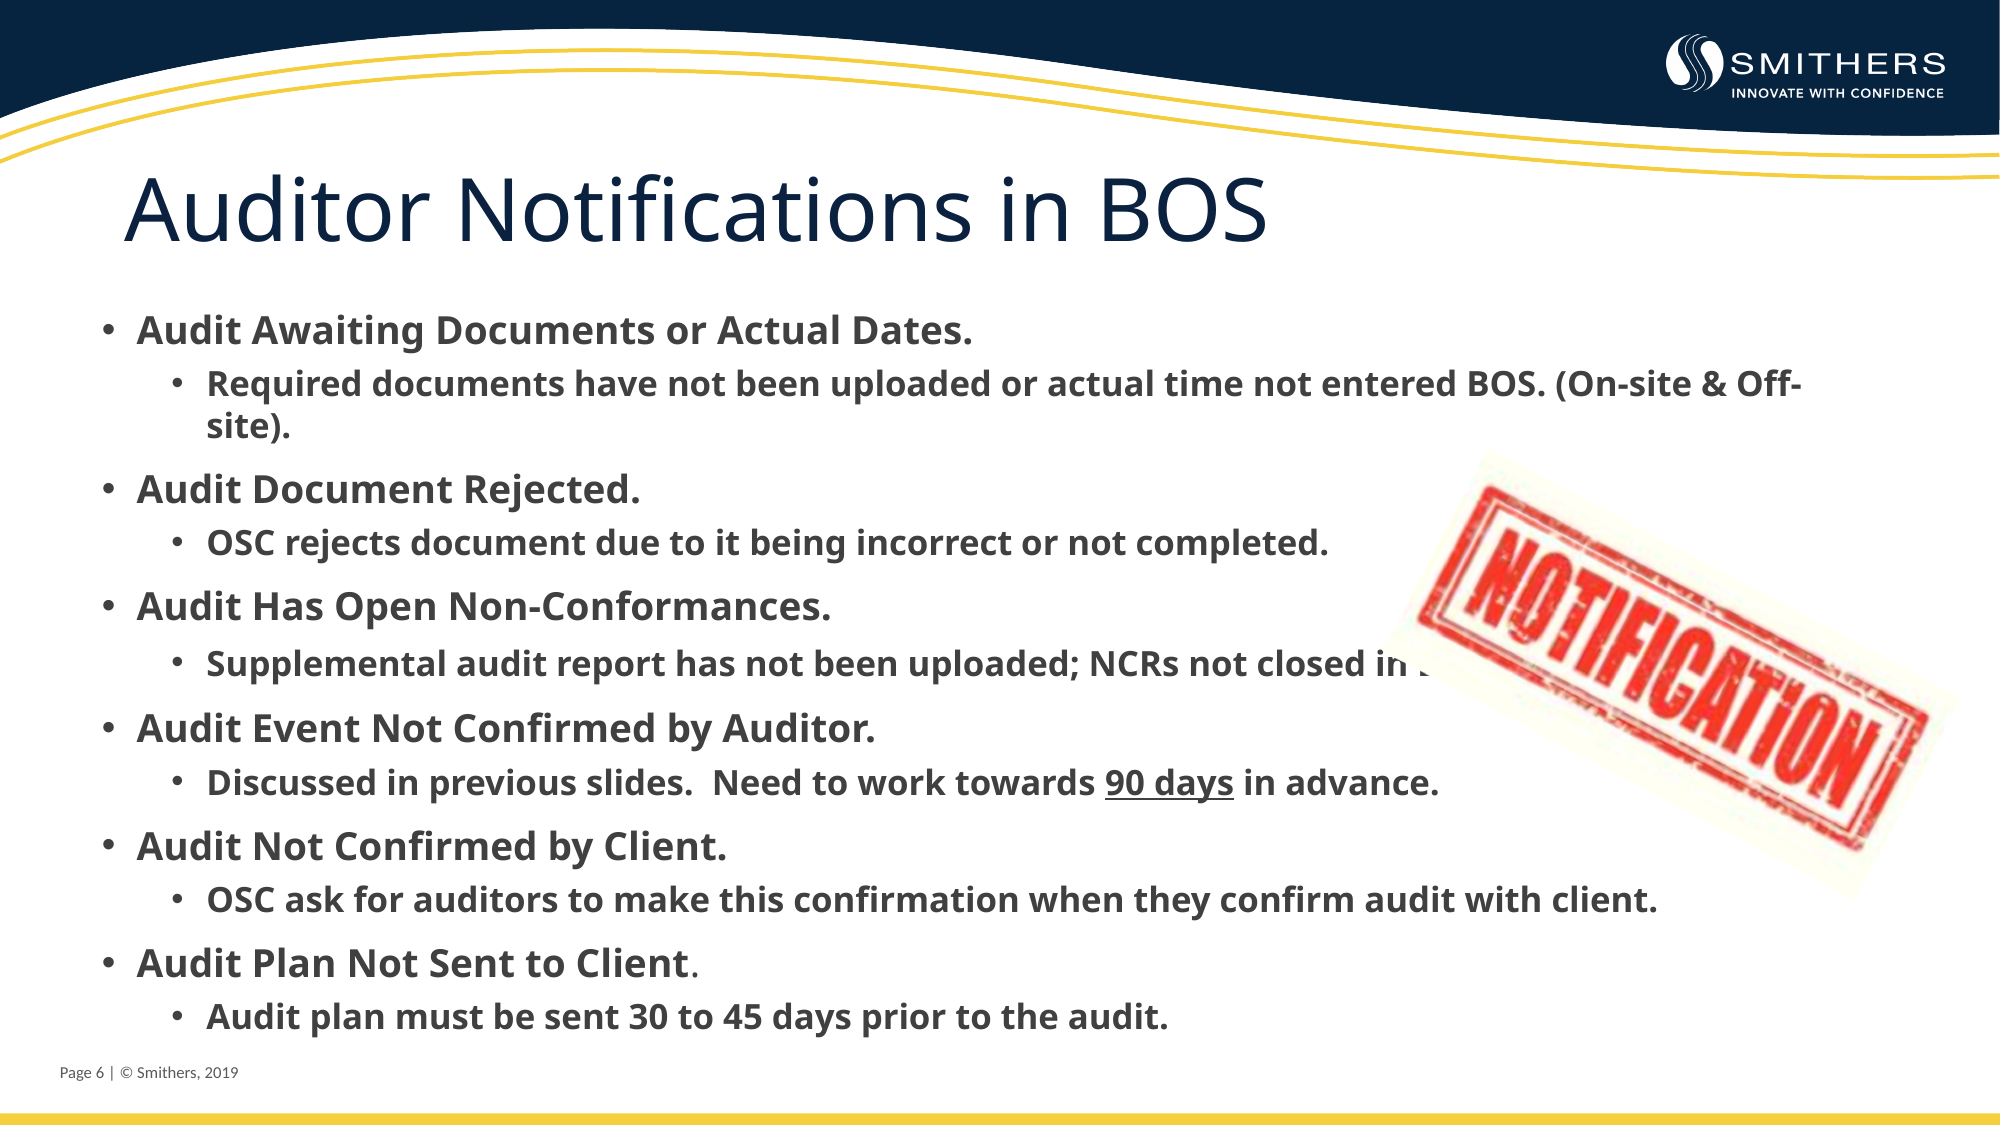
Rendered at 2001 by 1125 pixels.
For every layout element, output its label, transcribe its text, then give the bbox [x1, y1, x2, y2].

slide_number Page 6 | © Smithers, 2019 [59, 1029, 371, 1083]
title Auditor Notifications in BOS [101, 120, 1863, 306]
list Audit Awaiting Documents or Actual Dates. Required documents have not been uploaded or actual time not entered BOS. (On-site & Off-site). Audit Document Rejected. OSC rejects document due to it being incorrect or not completed. Audit Has Open Non-Conformances. Supplemental audit report has not been uploaded; NCRs not closed in BOS. Audit Event Not Confirmed by Auditor. Discussed in previous slides. Need to work towards 90 days in advance. Audit Not Confirmed by Client. OSC ask for auditors to make this confirmation when they confirm audit with client. Audit Plan Not Sent to Client. Audit plan must be sent 30 to 45 days prior to the audit. [101, 306, 1863, 1042]
picture [1384, 449, 1960, 899]
picture [0, 0, 2000, 194]
